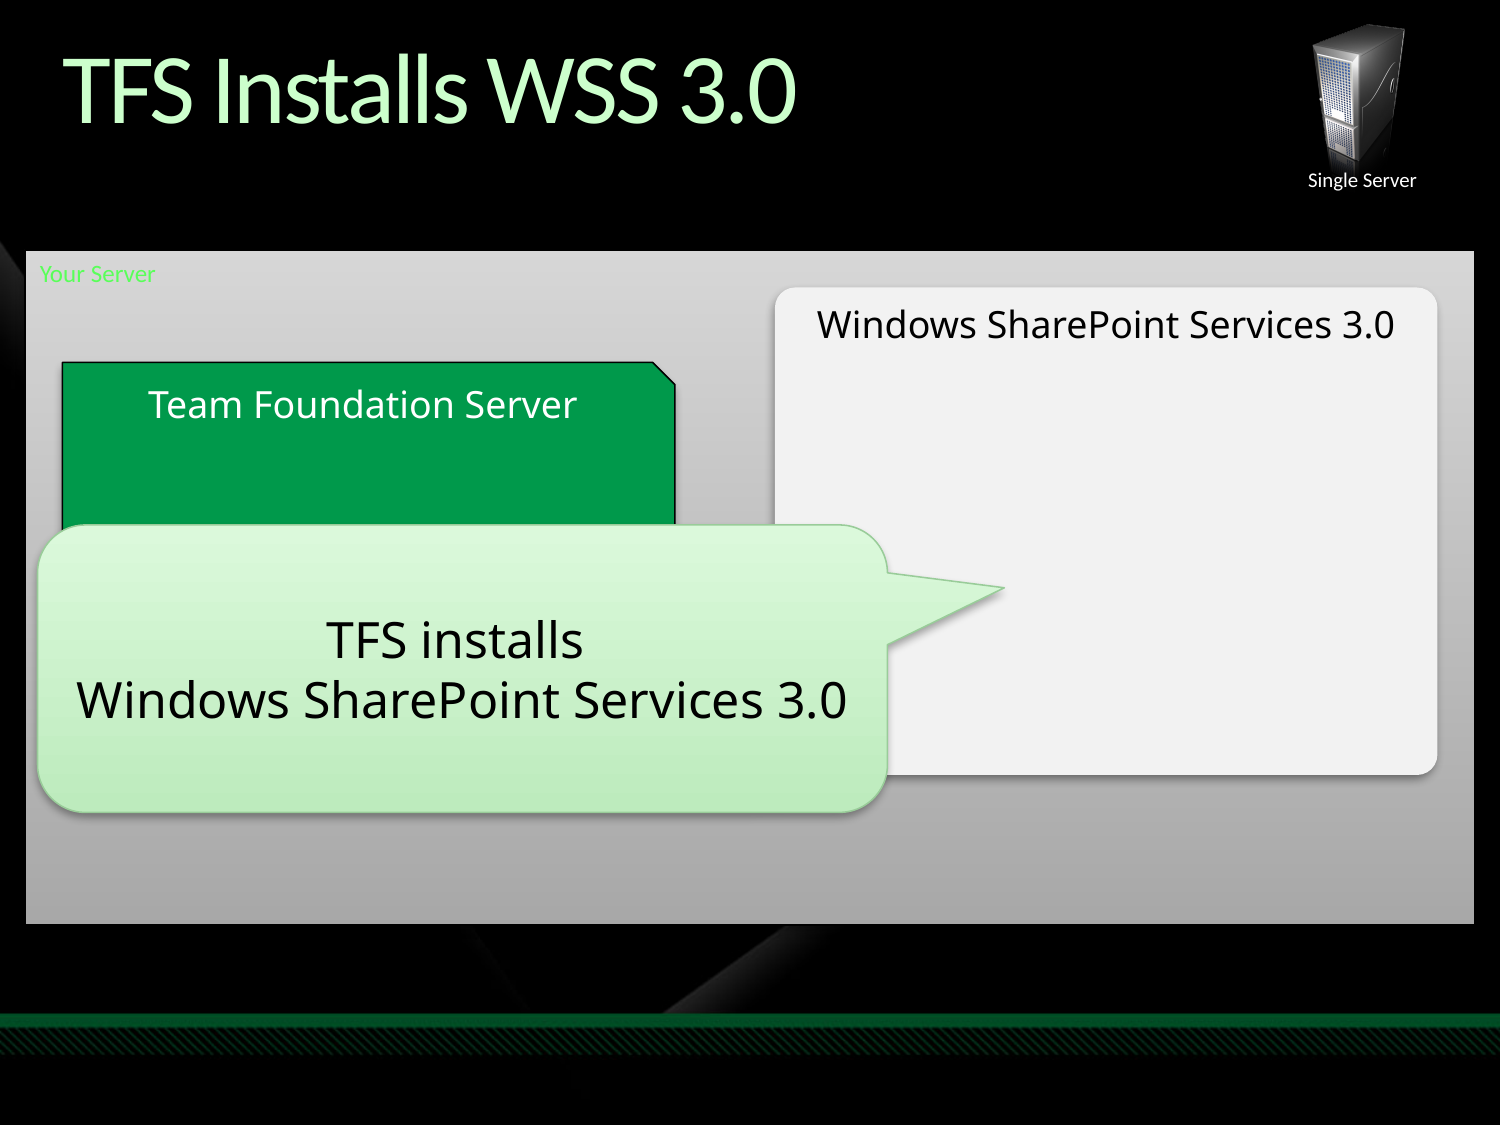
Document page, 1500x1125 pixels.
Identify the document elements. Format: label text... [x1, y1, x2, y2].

text_box [24, 249, 1476, 926]
text_box Team Foundation Server [61, 361, 676, 530]
picture [0, 0, 1500, 1125]
text_box Your Server [24, 249, 300, 295]
text_box TFS installs Windows SharePoint Services 3.0 [36, 524, 1006, 814]
text_box Windows SharePoint Services 3.0 [774, 287, 1438, 775]
title TFS Installs WSS 3.0 [62, 37, 1218, 147]
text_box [1224, 24, 1500, 209]
